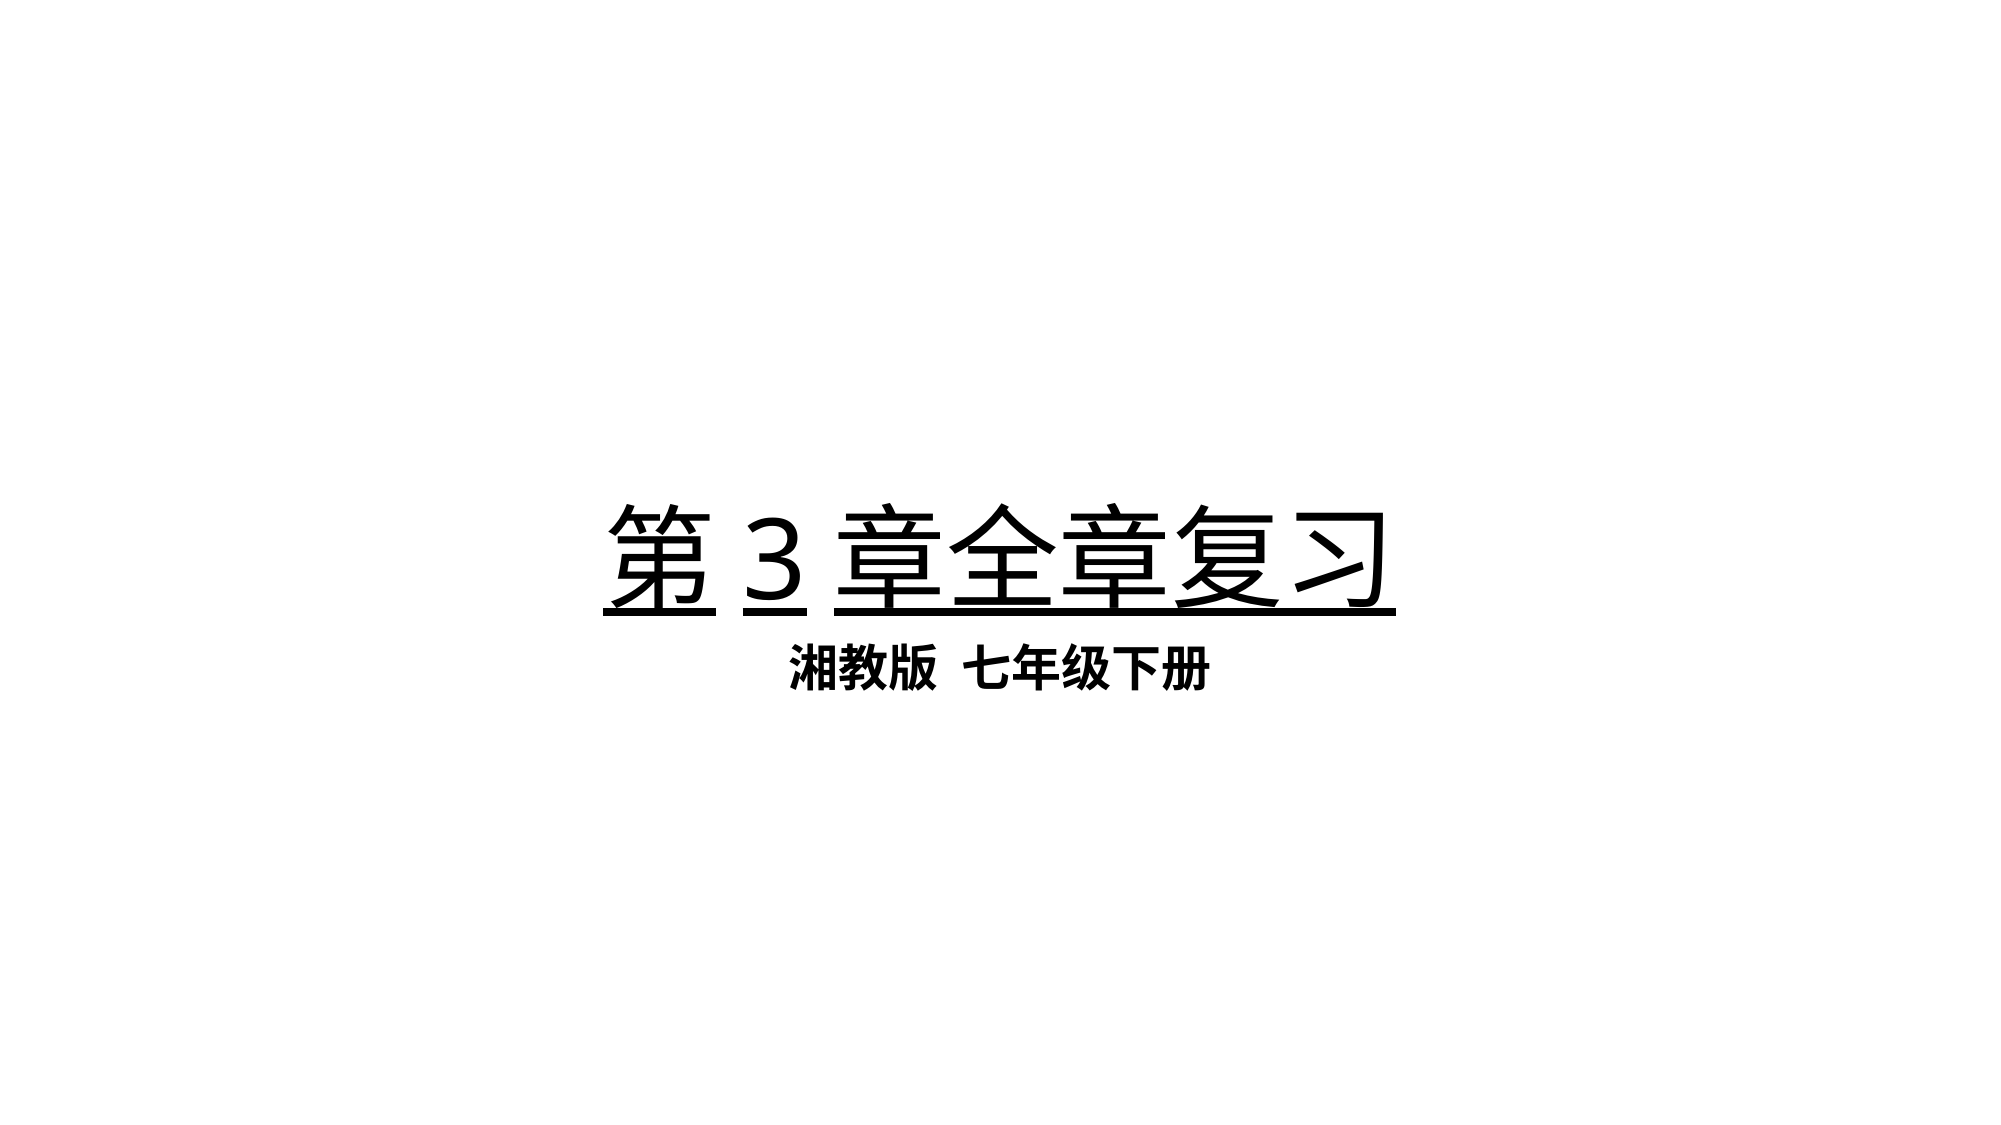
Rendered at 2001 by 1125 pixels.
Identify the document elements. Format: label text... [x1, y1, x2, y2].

text_box 湘教版 七年级下册 [249, 629, 1750, 704]
text_box 第3章全章复习 [249, 479, 1750, 629]
